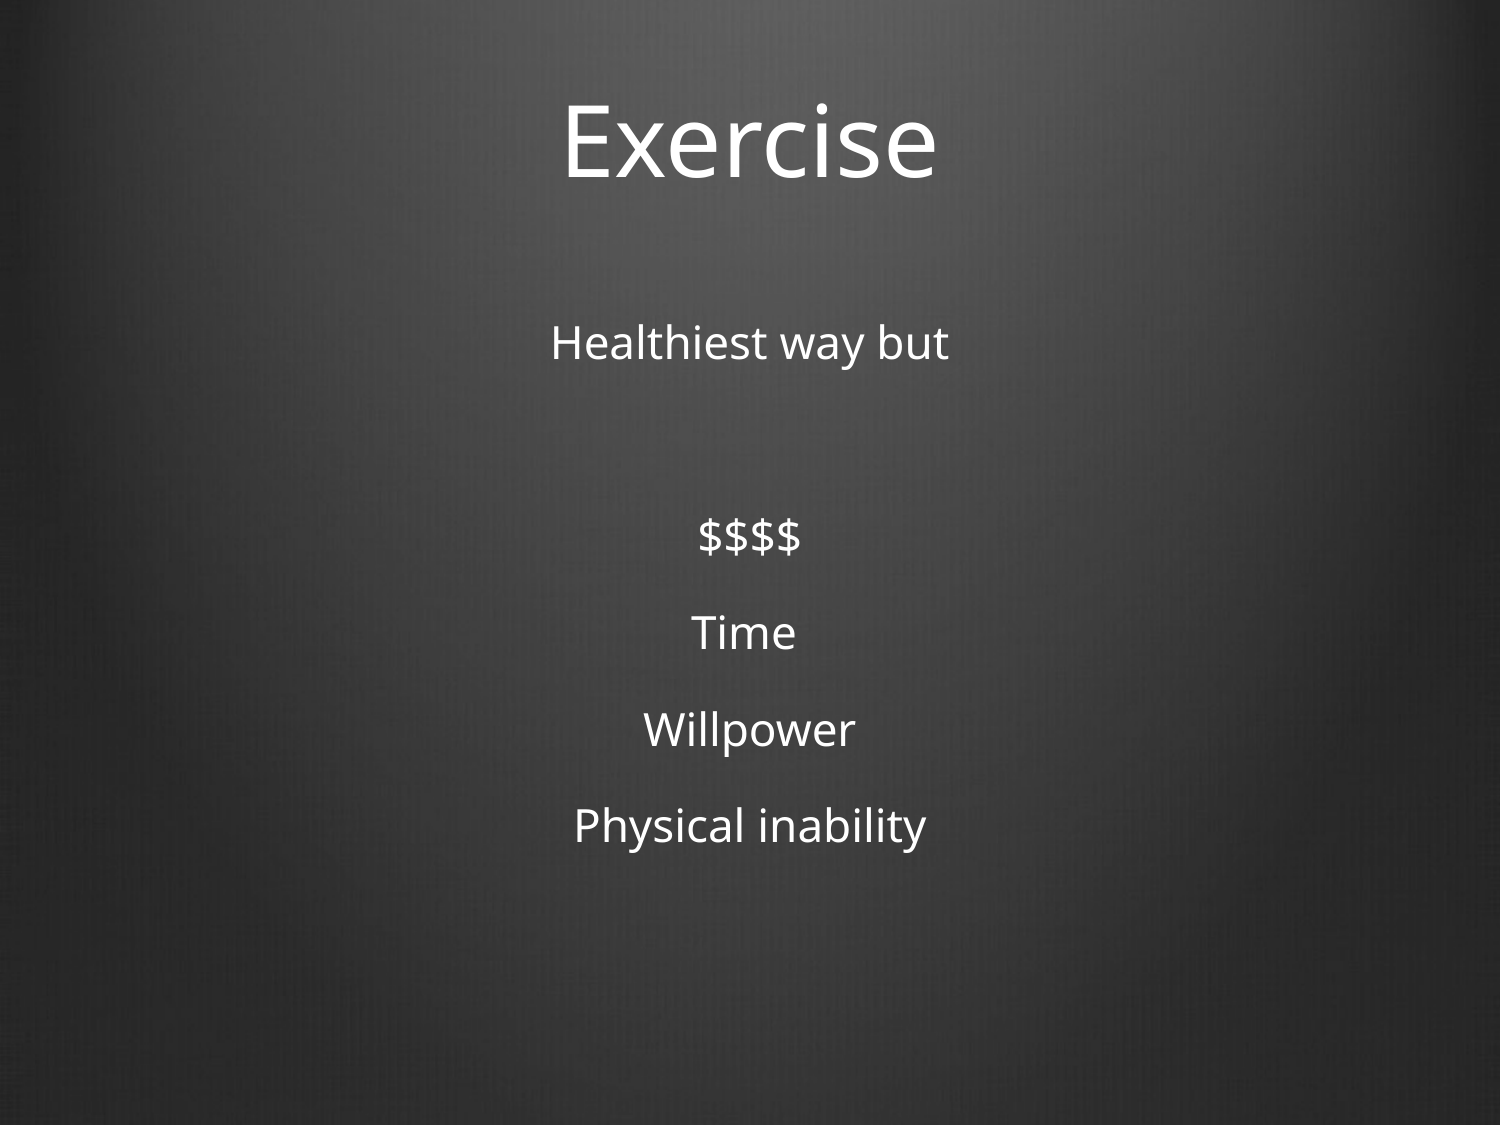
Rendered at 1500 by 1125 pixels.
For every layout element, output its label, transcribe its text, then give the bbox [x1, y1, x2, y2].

list Healthiest way but $$$$ Time Willpower Physical inability [112, 306, 1388, 1005]
title Exercise [112, 19, 1388, 255]
